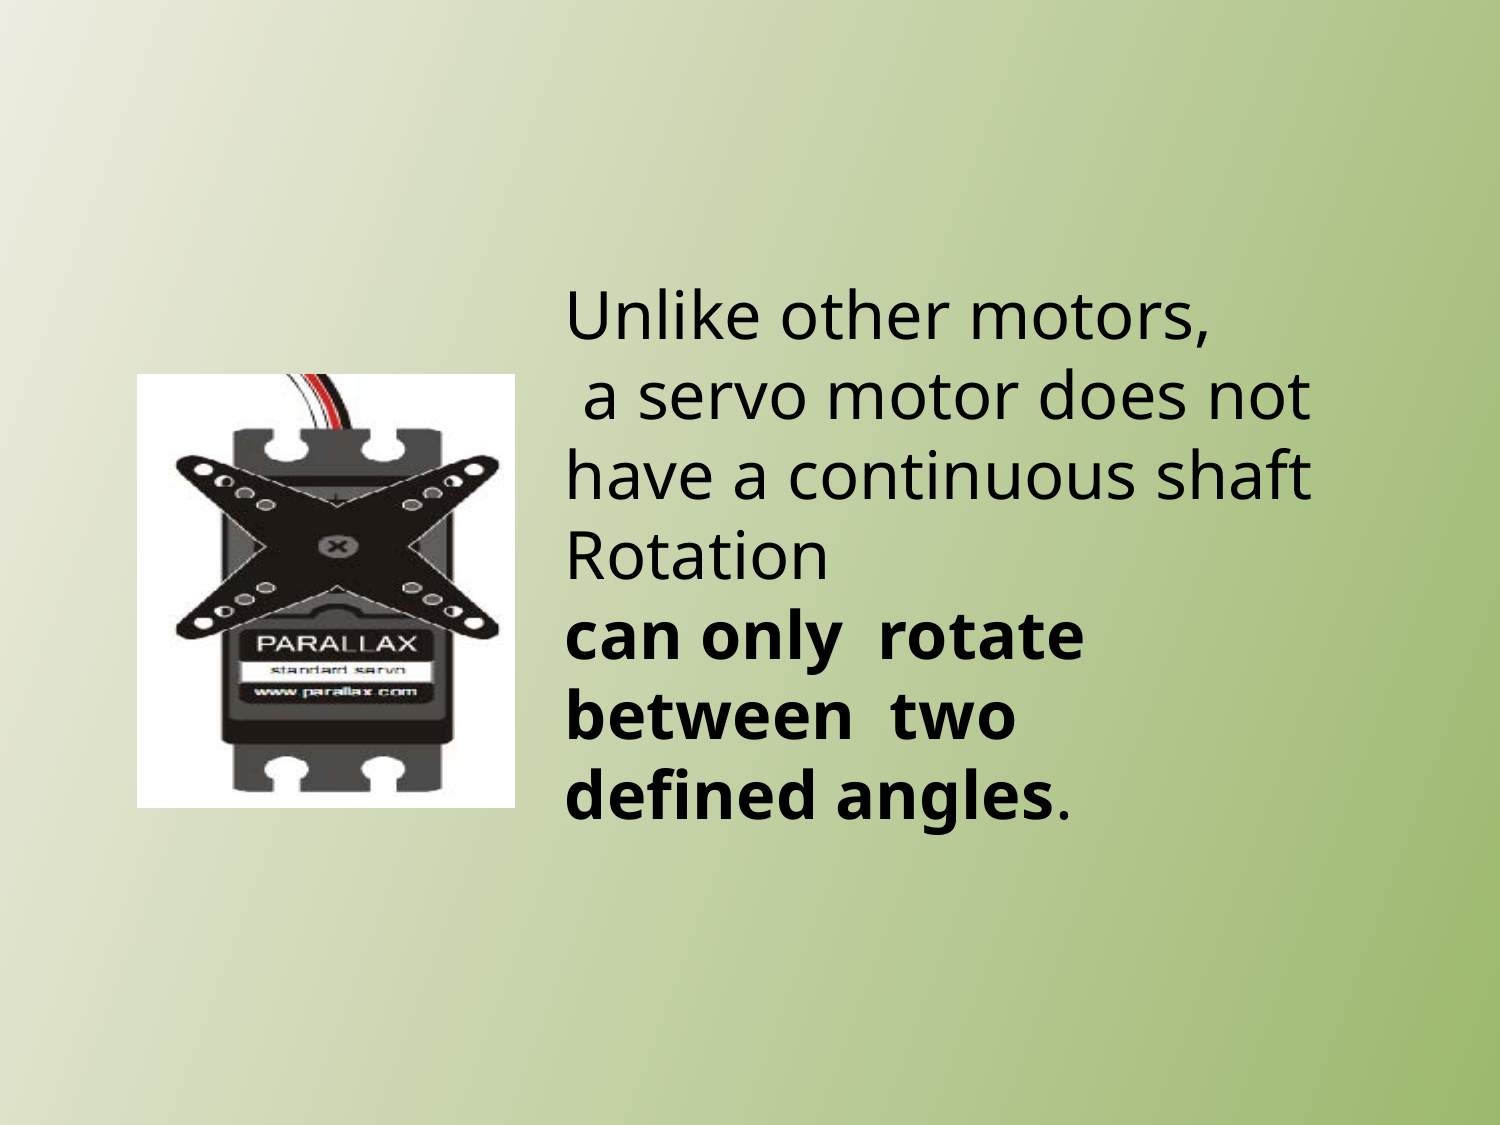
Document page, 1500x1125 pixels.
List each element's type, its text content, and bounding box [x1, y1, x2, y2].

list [137, 374, 515, 808]
list Unlike other motors, a servo motor does not have a continuous shaft Rotation can only rotate between two defined angles. [549, 249, 1388, 902]
